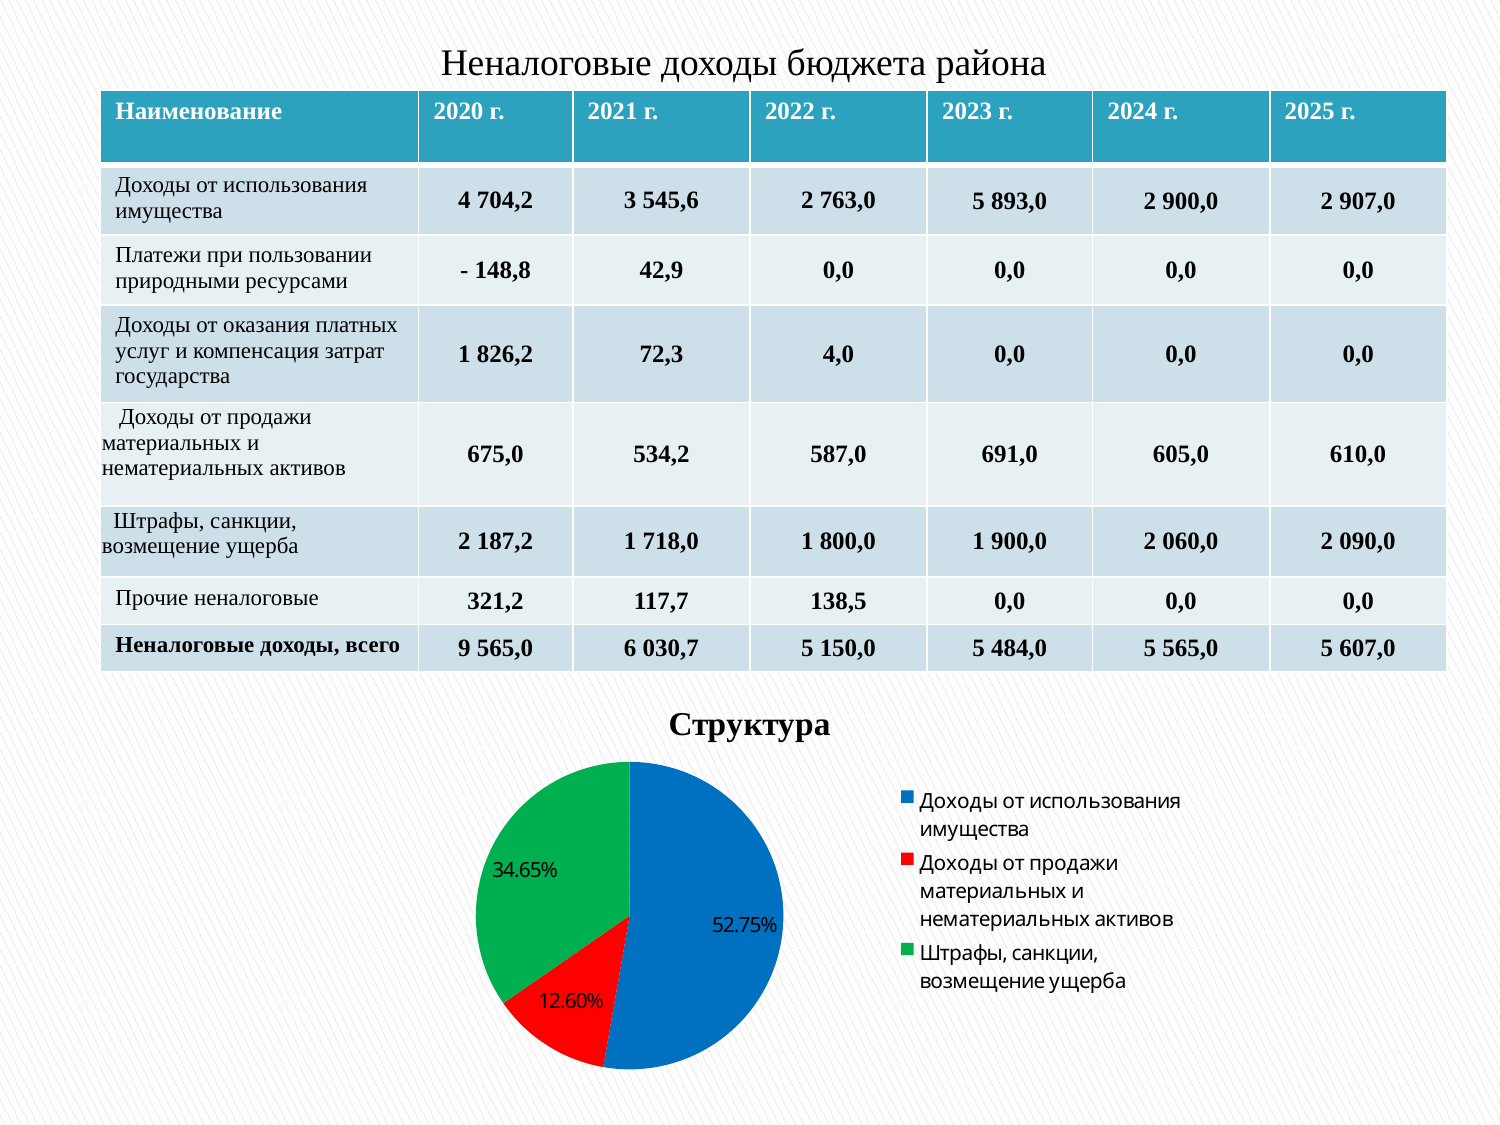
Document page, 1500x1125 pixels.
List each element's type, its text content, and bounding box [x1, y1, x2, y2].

table_cell 0,0 [751, 236, 926, 304]
table_cell 1 826,2 [419, 306, 572, 402]
table_cell Прочие неналоговые [101, 578, 418, 624]
table_cell 0,0 [1093, 306, 1269, 402]
table_cell 0,0 [1093, 578, 1269, 624]
text_box Неналоговые доходы бюджета района [171, 30, 1317, 89]
table_cell 72,3 [574, 306, 749, 402]
table_cell 2 763,0 [751, 168, 926, 234]
table_cell 610,0 [1271, 403, 1446, 505]
table_cell 2 187,2 [419, 507, 572, 576]
table_cell 5 565,0 [1093, 625, 1269, 671]
table_cell Платежи при пользовании природными ресурсами [101, 236, 418, 304]
table_cell 2 060,0 [1093, 507, 1269, 576]
table_cell 5 893,0 [928, 168, 1092, 234]
table_cell 2 907,0 [1271, 168, 1446, 234]
table_header 2022 г. [751, 91, 926, 162]
table_cell 0,0 [928, 306, 1092, 402]
table_cell 5 150,0 [751, 625, 926, 671]
table_cell 2 090,0 [1271, 507, 1446, 576]
table_cell 5 607,0 [1271, 625, 1446, 671]
table_header 2024 г. [1093, 91, 1269, 162]
table_cell 1 900,0 [928, 507, 1092, 576]
chart [299, 679, 1201, 1102]
table_cell Доходы от использования имущества [101, 168, 418, 234]
table_cell 4,0 [751, 306, 926, 402]
table_cell 0,0 [1271, 578, 1446, 624]
table_cell 605,0 [1093, 403, 1269, 505]
table_cell 691,0 [928, 403, 1092, 505]
table_cell 5 484,0 [928, 625, 1092, 671]
table_header 2025 г. [1271, 91, 1446, 162]
table_cell 0,0 [1271, 236, 1446, 304]
table_cell 1 800,0 [751, 507, 926, 576]
table_cell 0,0 [1271, 306, 1446, 402]
table_cell 2 900,0 [1093, 168, 1269, 234]
table_cell Штрафы, санкции, возмещение ущерба [101, 507, 418, 576]
table_cell 0,0 [1093, 236, 1269, 304]
table_cell 587,0 [751, 403, 926, 505]
table_cell 42,9 [574, 236, 749, 304]
table_cell Доходы от оказания платных услуг и компенсация затрат государства [101, 306, 418, 402]
table_cell 0,0 [928, 578, 1092, 624]
table_cell Доходы от продажи материальных и нематериальных активов [101, 403, 418, 505]
table_cell 0,0 [928, 236, 1092, 304]
table_cell 6 030,7 [574, 625, 749, 671]
table_cell 675,0 [419, 403, 572, 505]
table_header 2023 г. [928, 91, 1092, 162]
table_header 2020 г. [419, 91, 572, 162]
table_cell 321,2 [419, 578, 572, 624]
table_header Наименование [101, 91, 418, 162]
table_header 2021 г. [574, 91, 749, 162]
table_cell 534,2 [574, 403, 749, 505]
table_cell - 148,8 [419, 236, 572, 304]
table_cell 117,7 [574, 578, 749, 624]
table_cell 138,5 [751, 578, 926, 624]
table_cell 3 545,6 [574, 168, 749, 234]
table_cell Неналоговые доходы, всего [101, 625, 418, 671]
table_cell 4 704,2 [419, 168, 572, 234]
table_cell 1 718,0 [574, 507, 749, 576]
table_cell 9 565,0 [419, 625, 572, 671]
